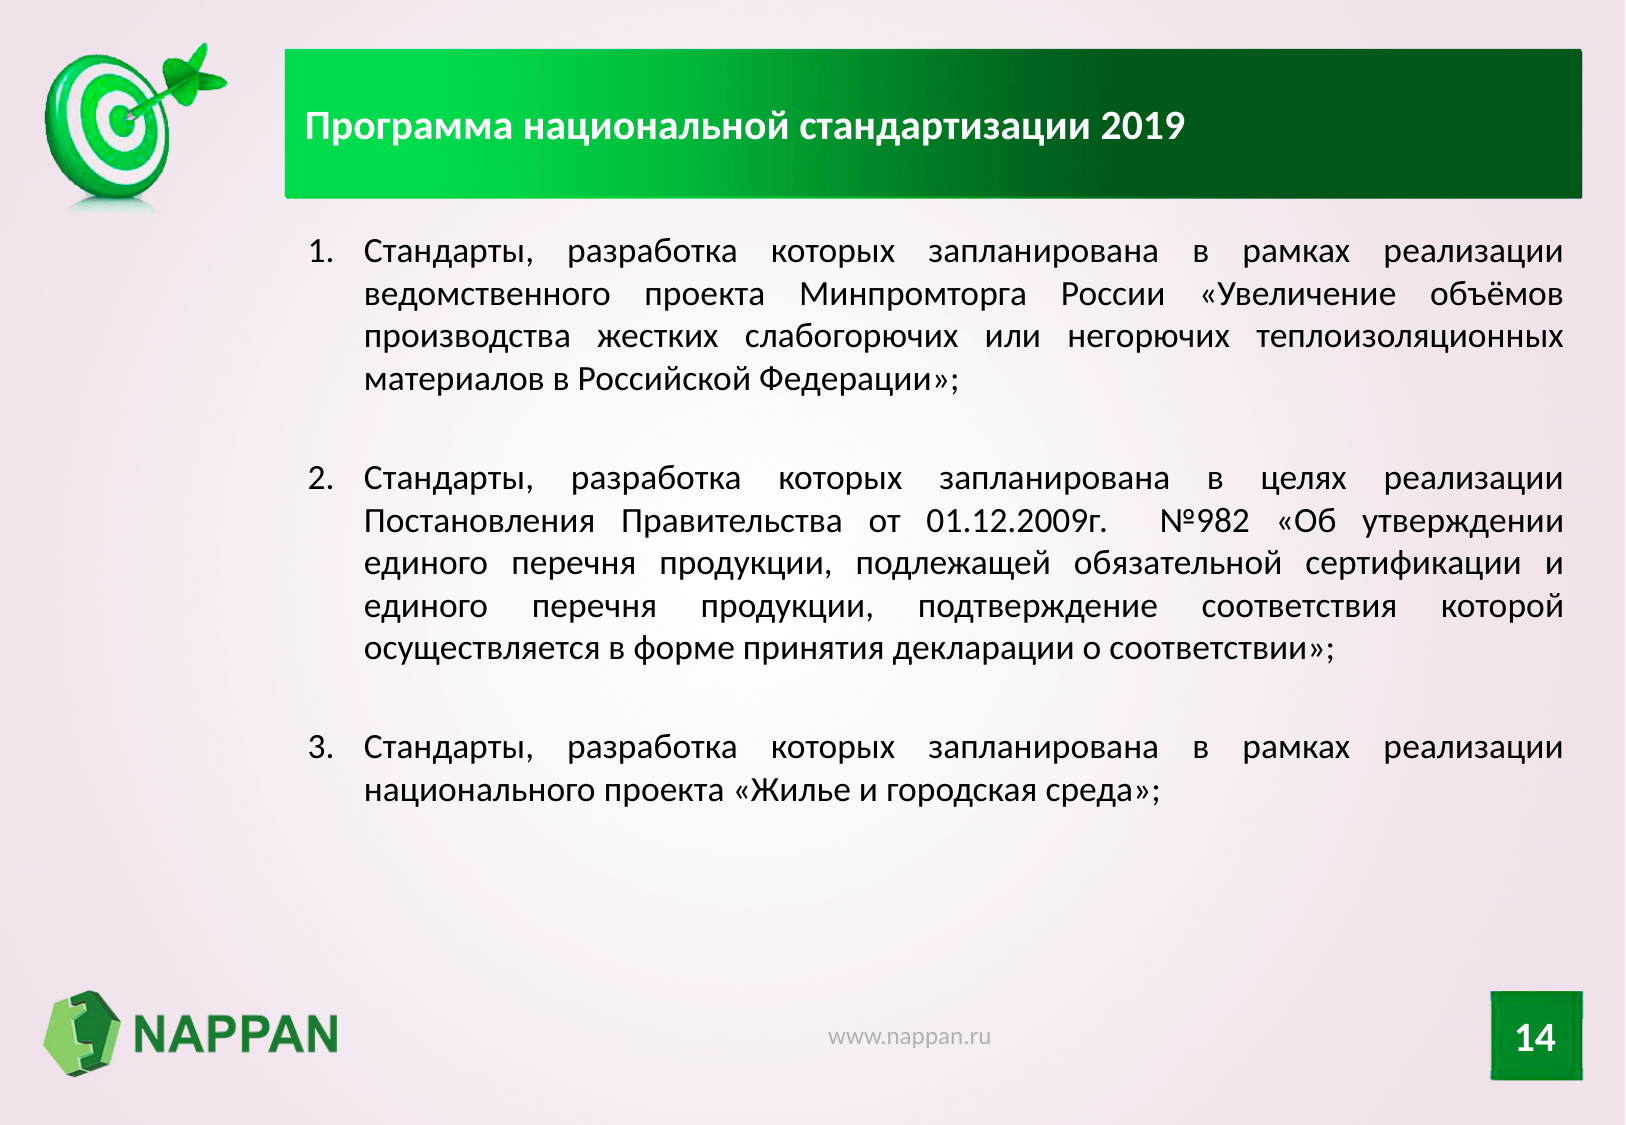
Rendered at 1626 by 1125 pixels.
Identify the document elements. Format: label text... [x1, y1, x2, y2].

title Программа национальной стандартизации 2019 [289, 49, 1585, 197]
text_box Стандарты, разработка которых запланирована в рамках реализации ведомственного проекта Минпромторга России «Увеличение объёмов производства жестких слабогорючих или негорючих теплоизоляционных материалов в Российской Федерации»; Стандарты, разработка которых запланирована в целях реализации Постановления Правительства от 01.12.2009г. №982 «Об утверждении единого перечня продукции, подлежащей обязательной сертификации и единого перечня продукции, подтверждение соответствия которой осуществляется в форме принятия декларации о соответствии»; Стандарты, разработка которых запланирована в рамках реализации национального проекта «Жилье и городская среда»; [292, 219, 1581, 941]
slide_number 14 [1485, 987, 1585, 1083]
picture [0, 0, 1625, 1125]
footer www.nappan.ru [646, 1005, 1174, 1065]
